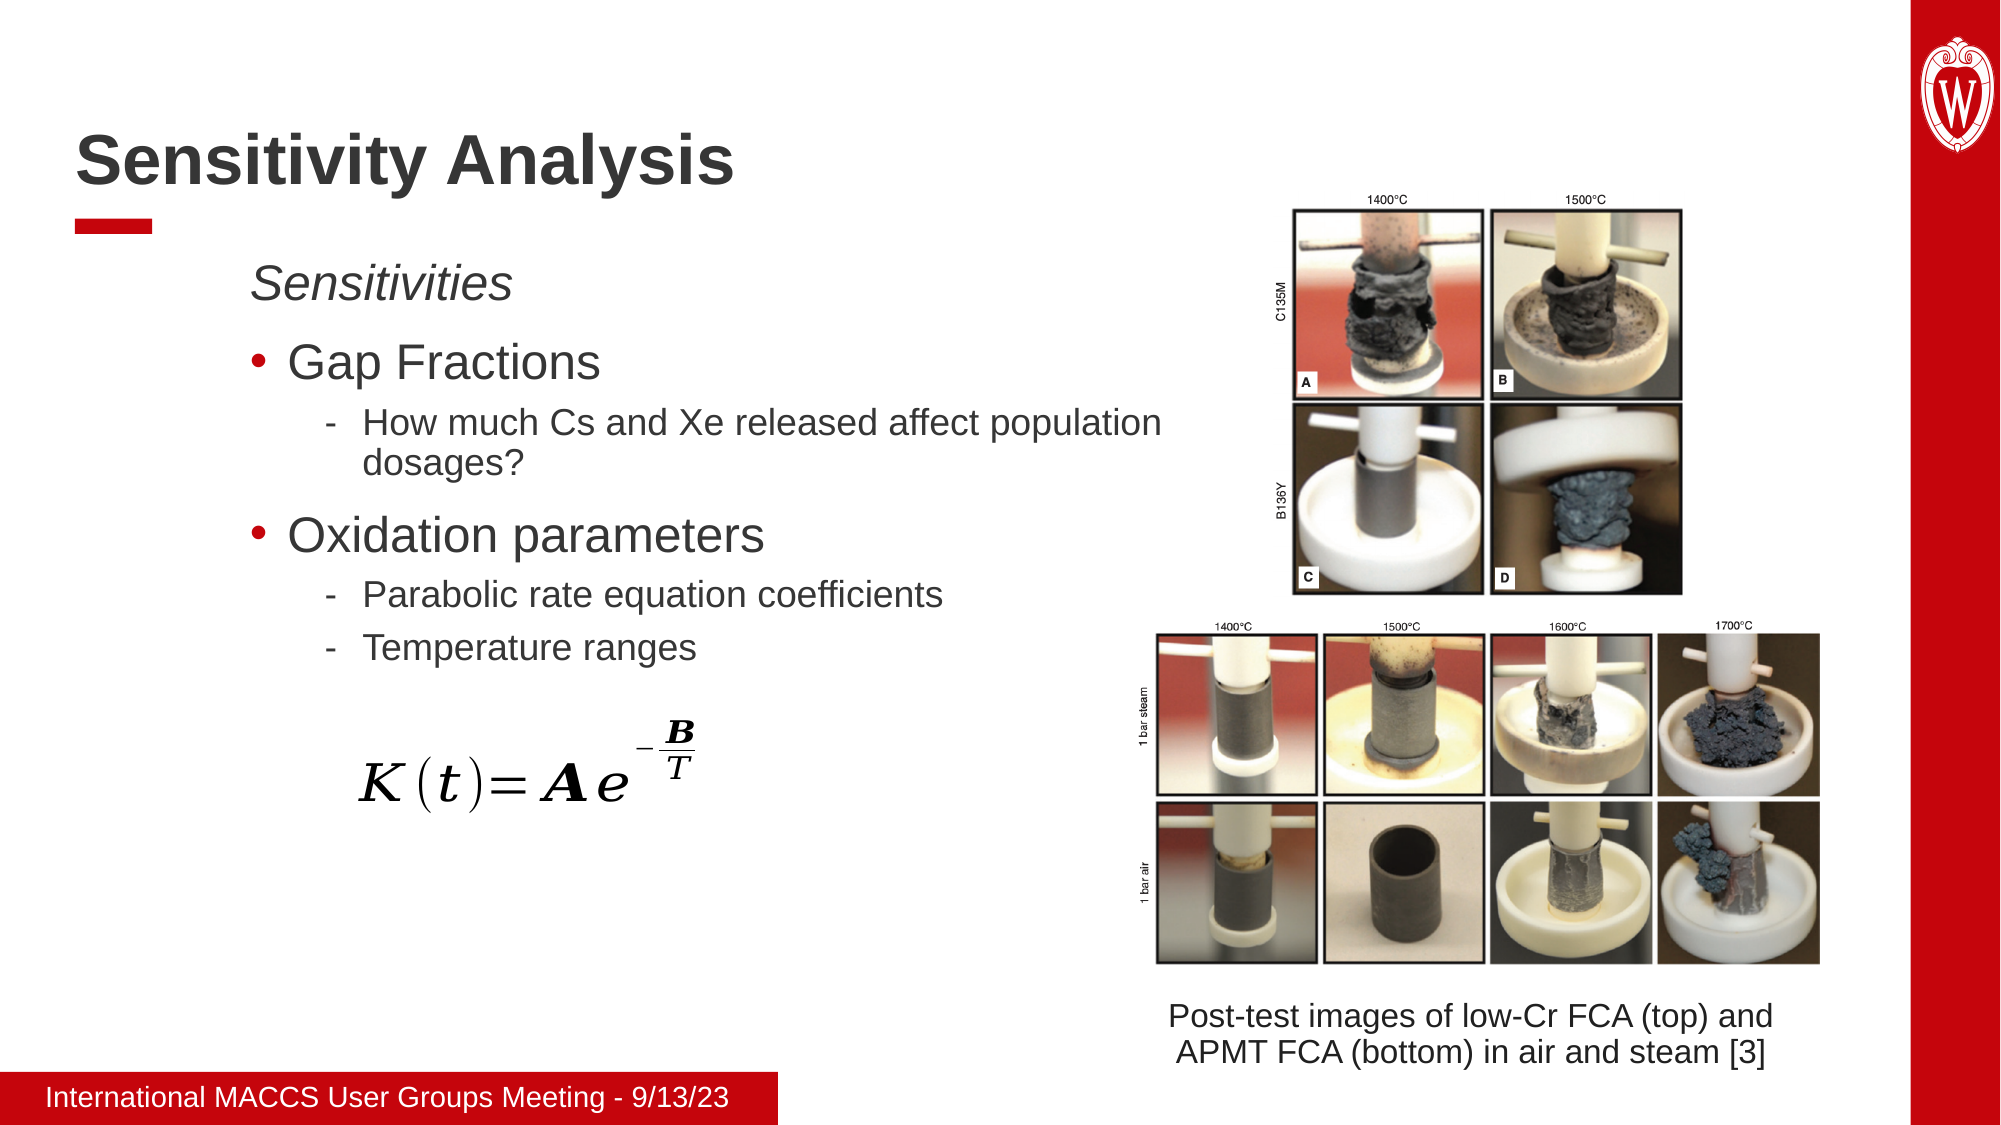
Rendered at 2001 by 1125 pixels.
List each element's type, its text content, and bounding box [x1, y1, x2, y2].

list Sensitivity Analysis [75, 115, 1863, 200]
list International MACCS User Groups Meeting - 9/13/23 [0, 1071, 778, 1125]
picture [1920, 36, 1995, 154]
text_box Post-test images of low-Cr FCA (top) and APMT FCA (bottom) in air and steam [3] [1142, 991, 1815, 1098]
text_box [1135, 191, 1823, 966]
list Sensitivities Gap Fractions How much Cs and Xe released affect population dosages? Oxidation parameters Parabolic rate equation coefficients Temperature ranges [249, 249, 1135, 903]
